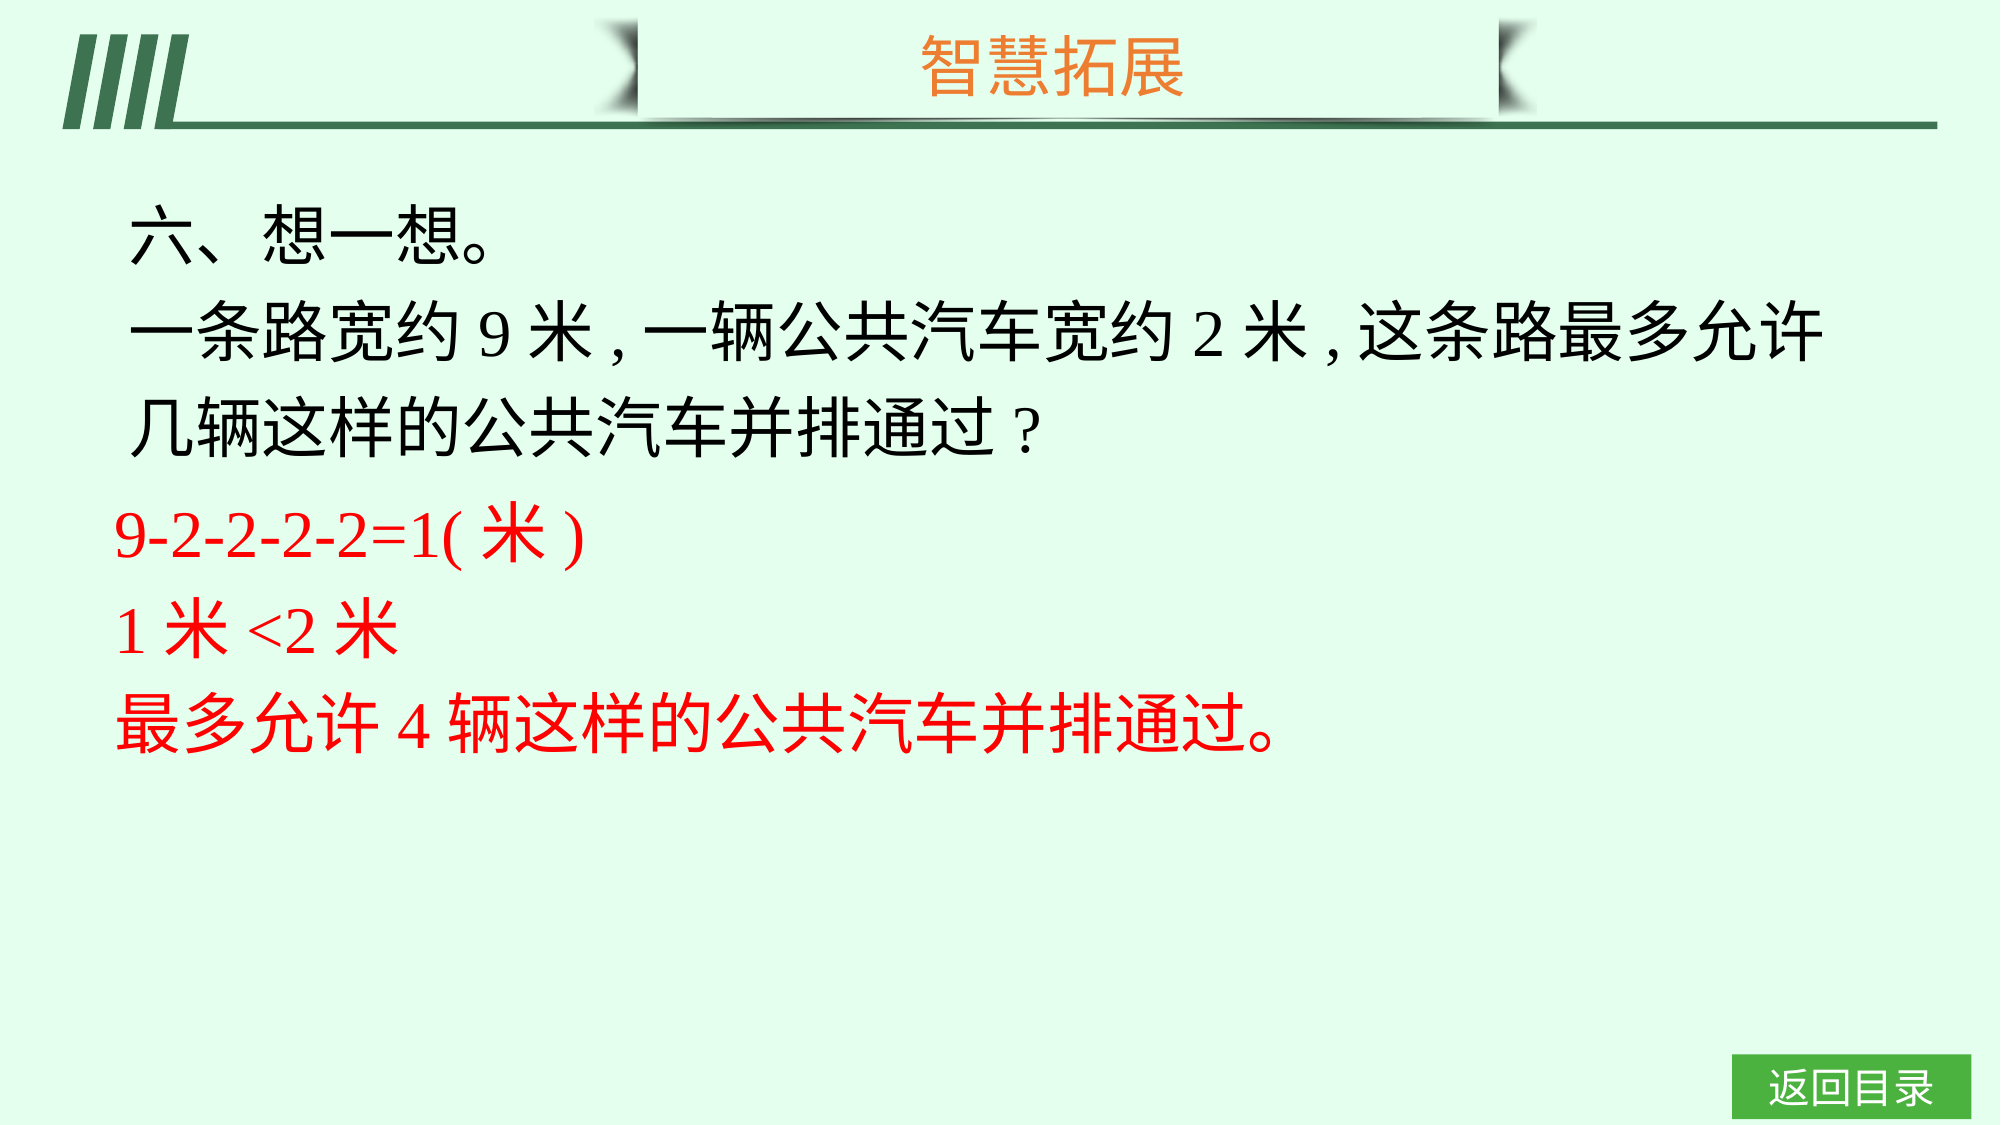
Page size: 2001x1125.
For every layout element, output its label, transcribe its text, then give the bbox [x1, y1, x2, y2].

text_box 六、想一想。 一条路宽约9米,一辆公共汽车宽约2米,这条路最多允许几辆这样的公共汽车并排通过? [113, 170, 1887, 473]
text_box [62, 34, 1938, 130]
text_box 9-2-2-2-2=1(米) 1米<2米 最多允许4辆这样的公共汽车并排通过。 [99, 467, 1330, 770]
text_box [594, 16, 1537, 127]
